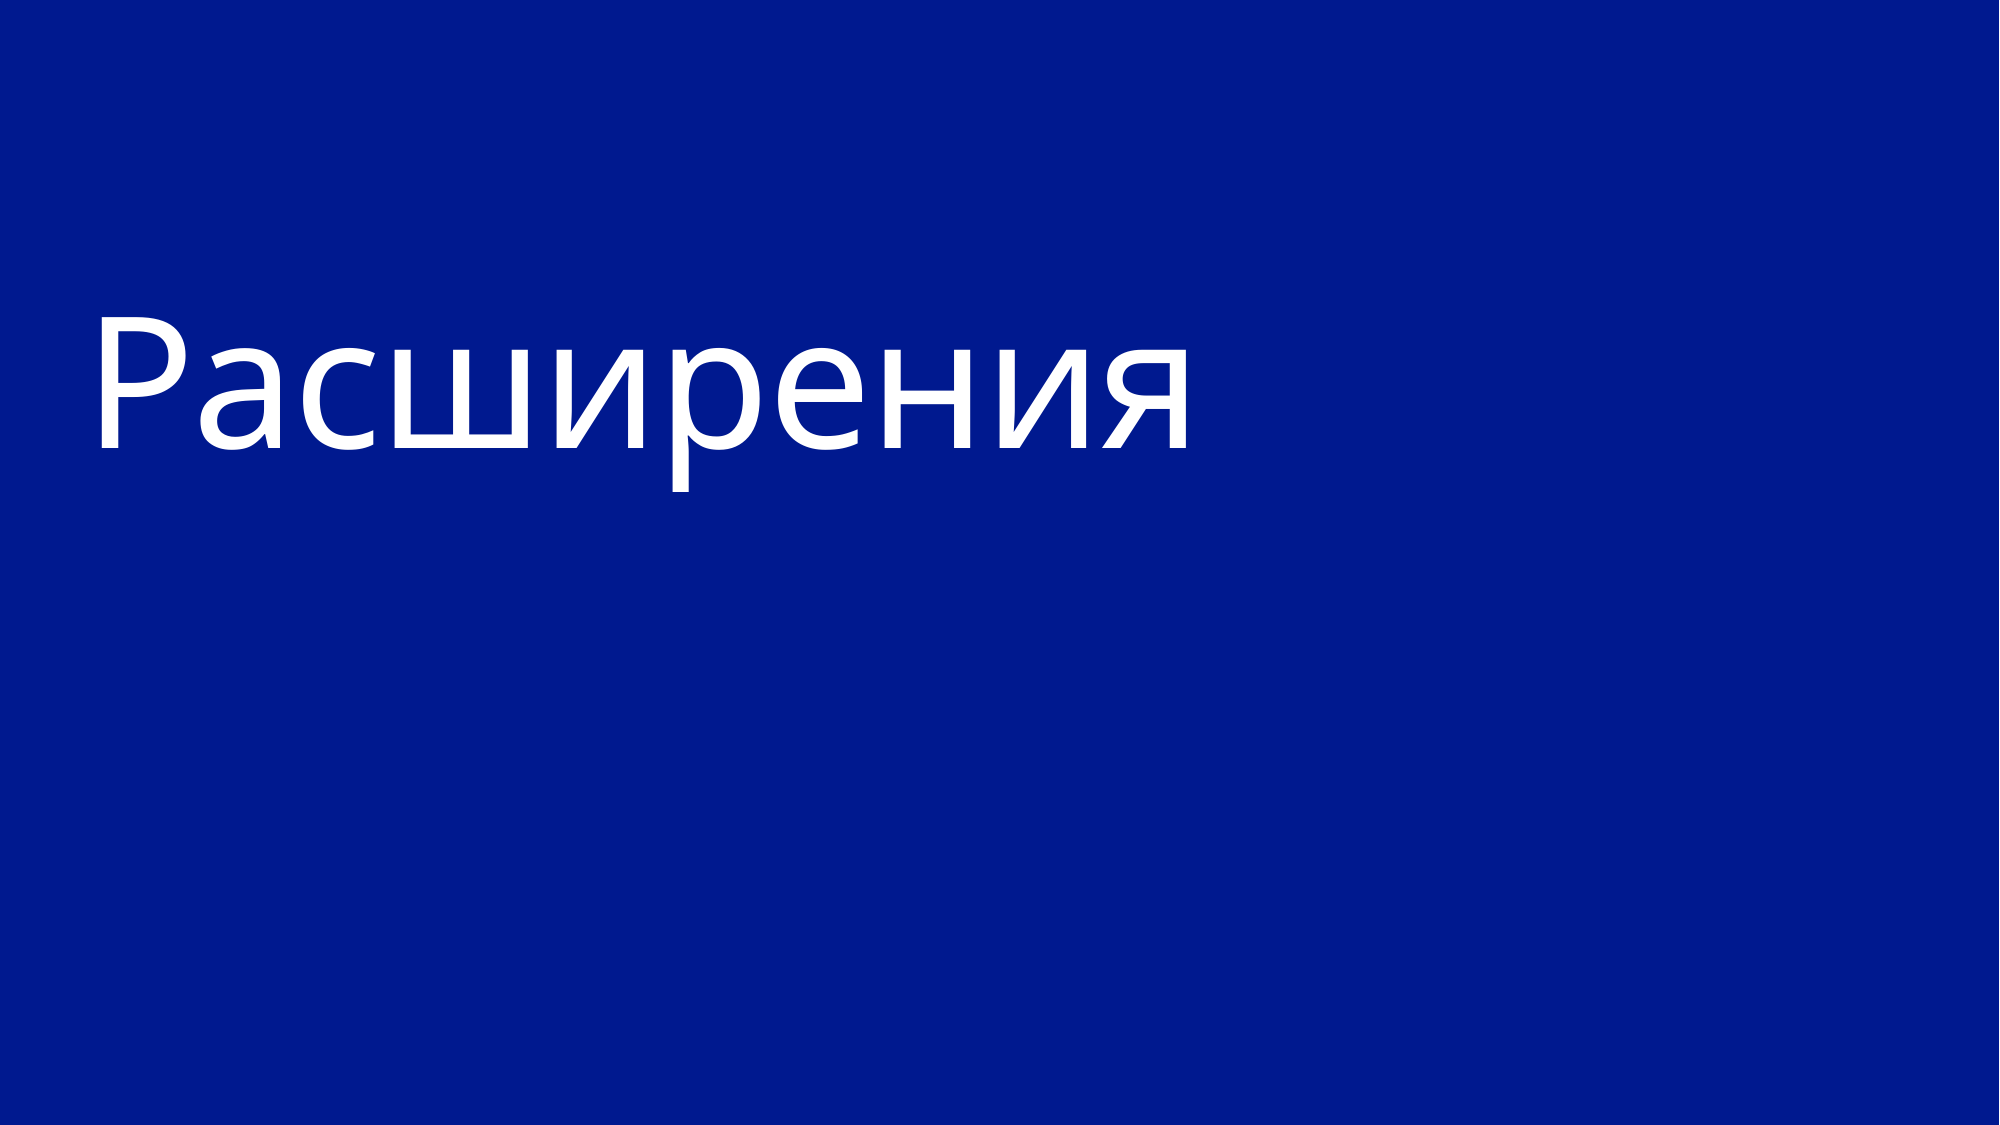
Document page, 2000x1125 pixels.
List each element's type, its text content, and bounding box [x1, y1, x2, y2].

list Расширения [84, 290, 1926, 490]
